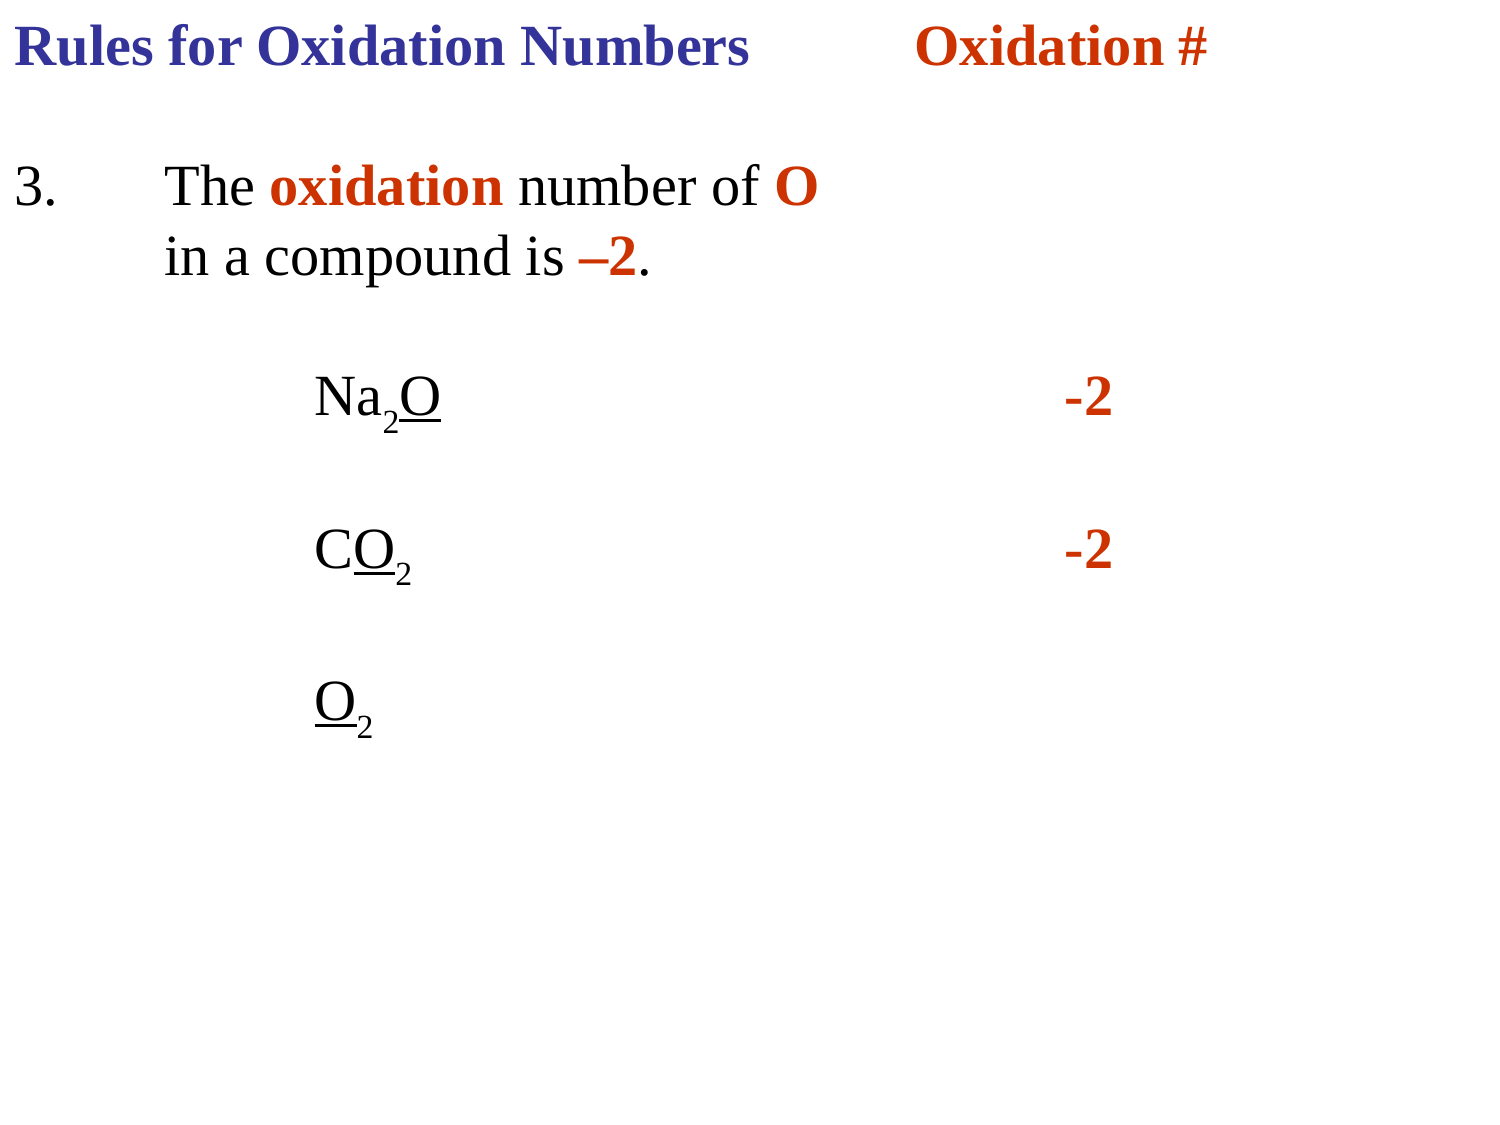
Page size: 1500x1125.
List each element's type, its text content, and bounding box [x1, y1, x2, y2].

text_box Rules for Oxidation Numbers Oxidation # 3. The oxidation number of O in a compound is –2. Na2O -2 CO2 -2 O2 [0, 0, 1500, 753]
